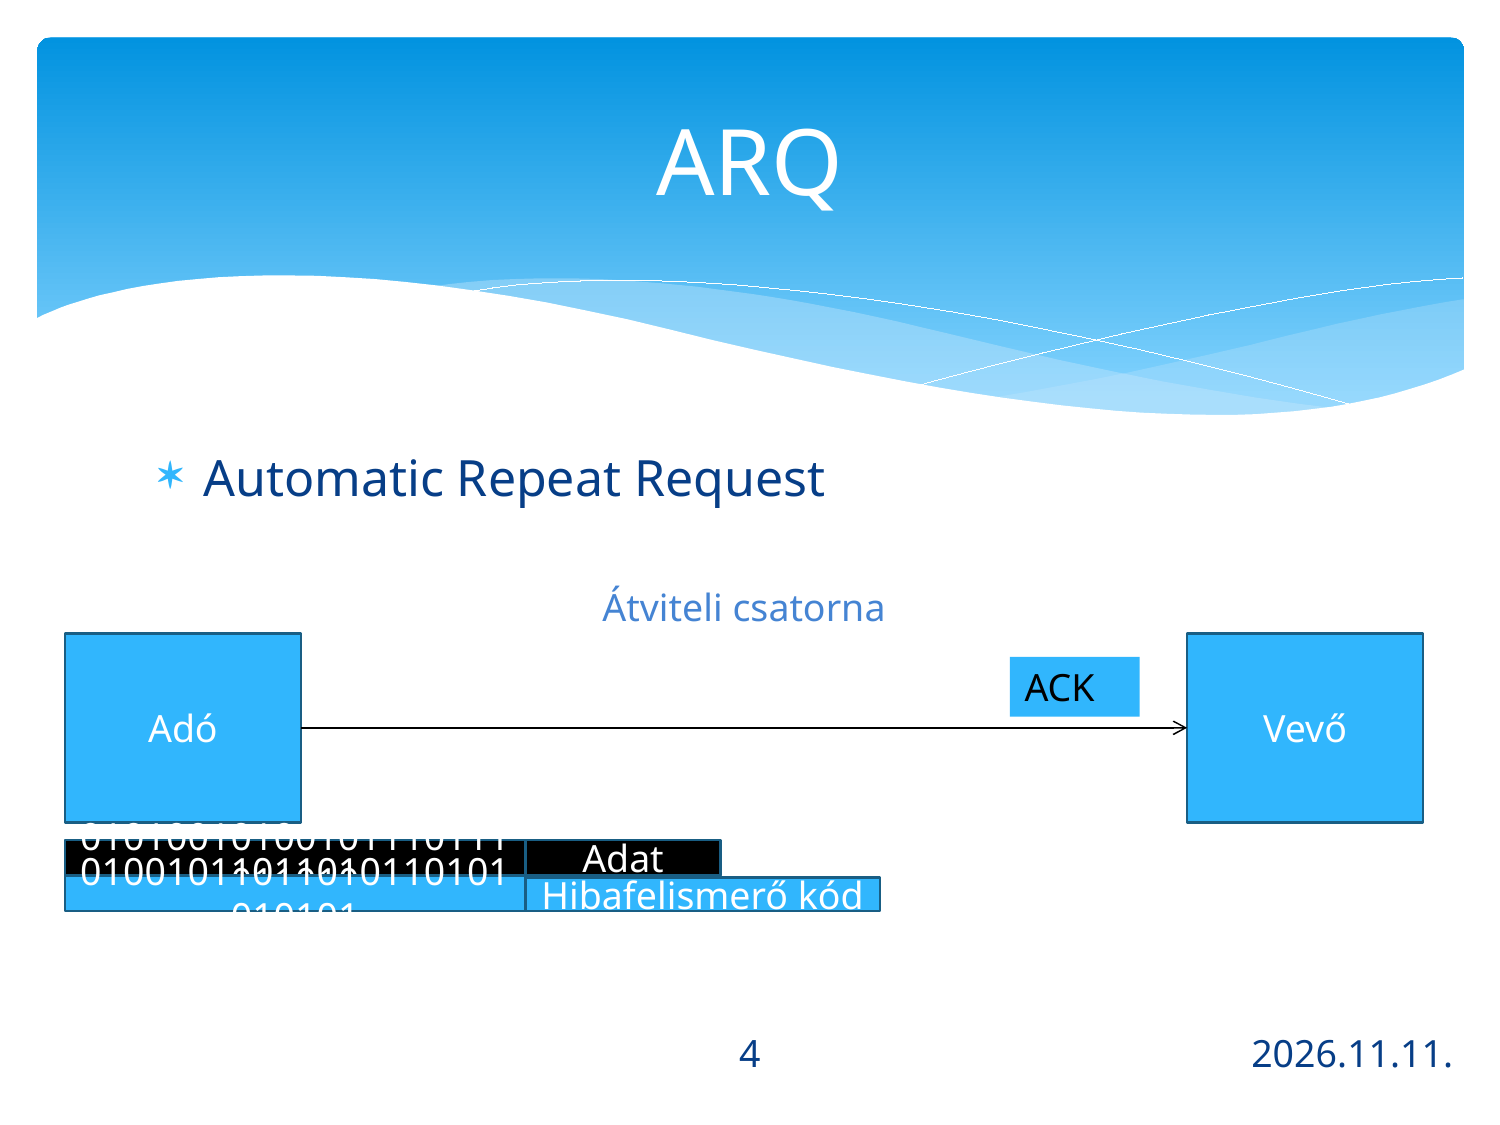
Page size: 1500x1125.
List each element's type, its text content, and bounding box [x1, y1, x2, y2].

text_box 01010010100101110111011010 [64, 839, 524, 874]
text_box Adat [524, 839, 722, 876]
slide_number 4 [654, 1025, 846, 1086]
title ARQ [75, 55, 1425, 261]
text_box Átviteli csatorna [568, 576, 920, 637]
list Automatic Repeat Request [143, 438, 1359, 516]
text_box Adó [64, 632, 302, 824]
text_box 01001011011010110101010101 [64, 874, 524, 912]
text_box ACK [1009, 656, 1140, 717]
text_box Hibafelismerő kód [524, 876, 881, 912]
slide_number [847, 1025, 1469, 1086]
text_box Vevő [1186, 632, 1424, 824]
